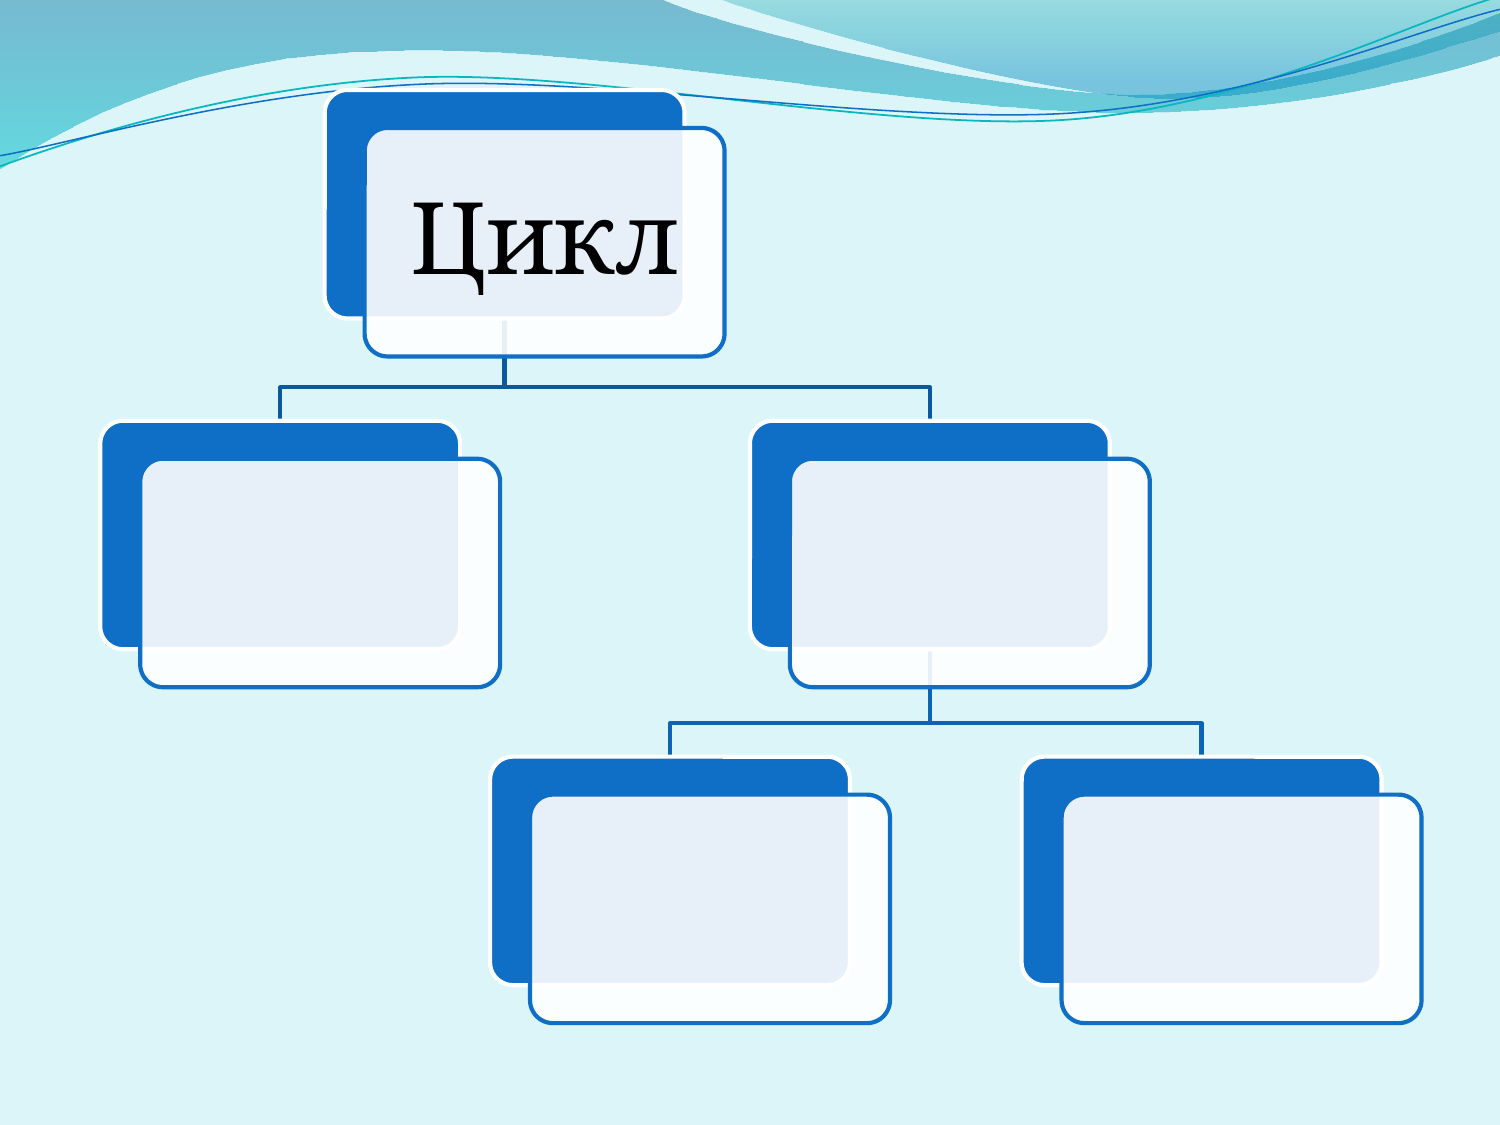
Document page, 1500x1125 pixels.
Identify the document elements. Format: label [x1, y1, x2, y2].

text_box [135, 89, 1424, 1024]
